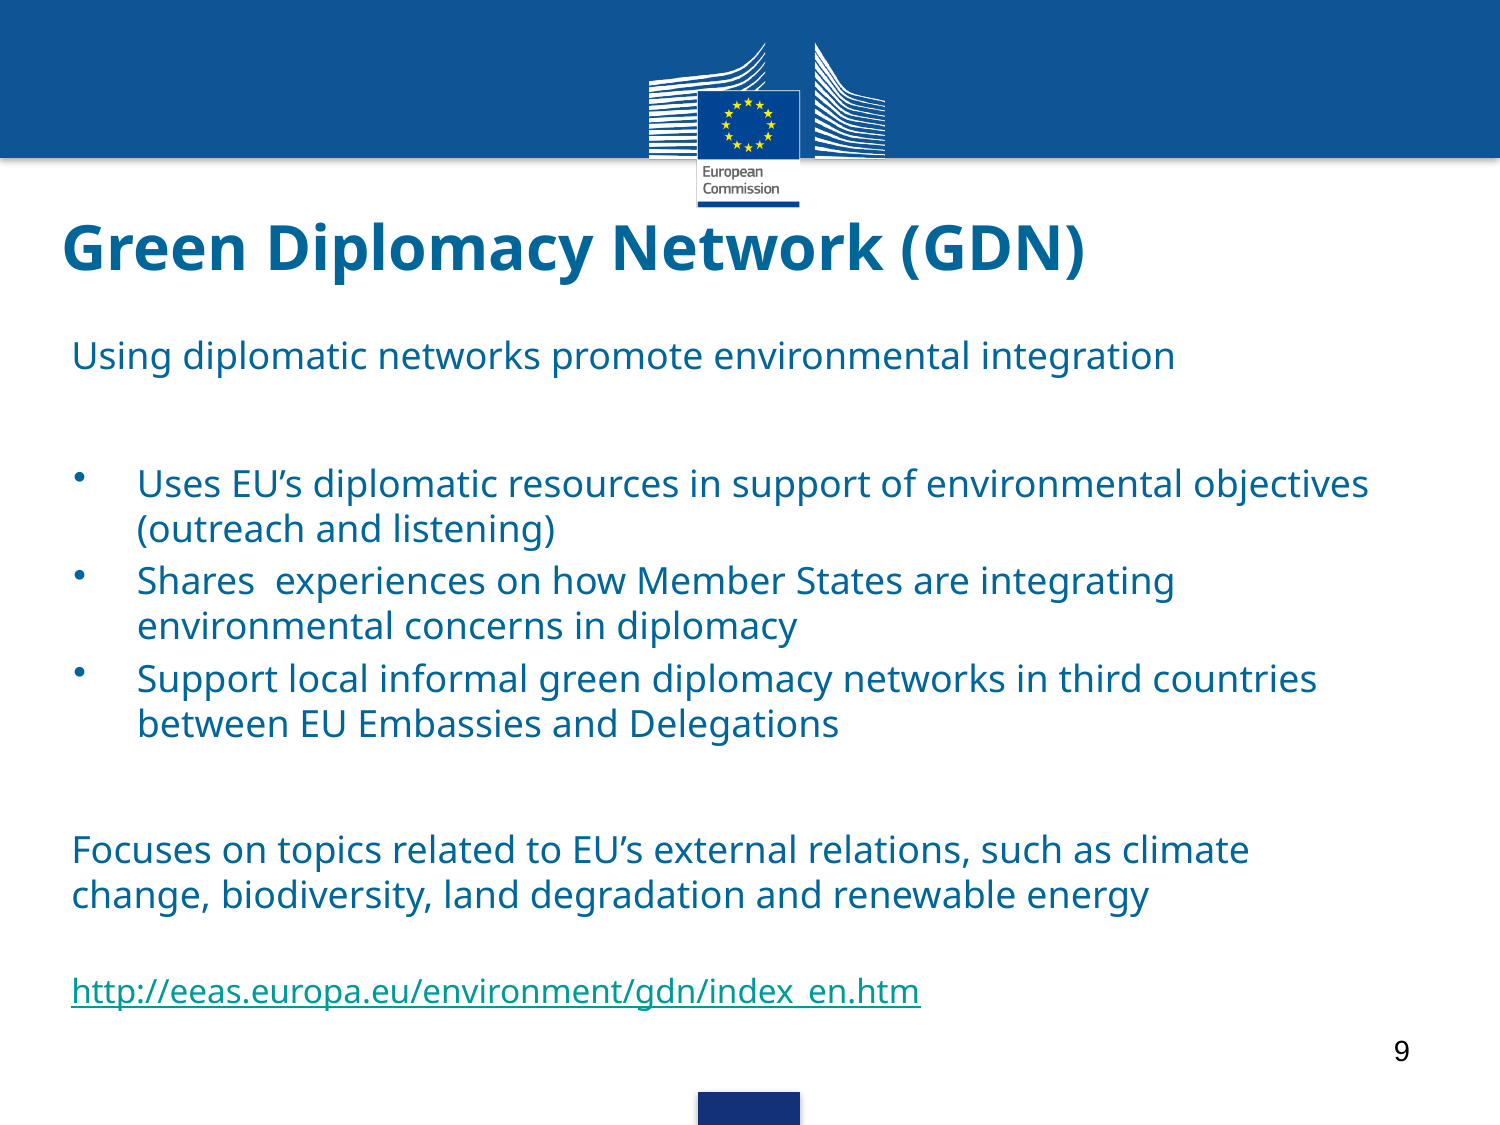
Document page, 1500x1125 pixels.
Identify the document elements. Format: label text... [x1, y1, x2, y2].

picture [649, 42, 885, 144]
title Green Diplomacy Network (GDN) [0, 144, 1388, 324]
slide_number 9 [1074, 1024, 1426, 1103]
list Using diplomatic networks promote environmental integration Uses EU’s diplomatic resources in support of environmental objectives (outreach and listening) Shares experiences on how Member States are integrating environmental concerns in diplomacy Support local informal green diplomacy networks in third countries between EU Embassies and Delegations Focuses on topics related to EU’s external relations, such as climate change, biodiversity, land degradation and renewable energy http://eeas.europa.eu/environment/gdn/index_en.htm [0, 324, 1413, 1023]
